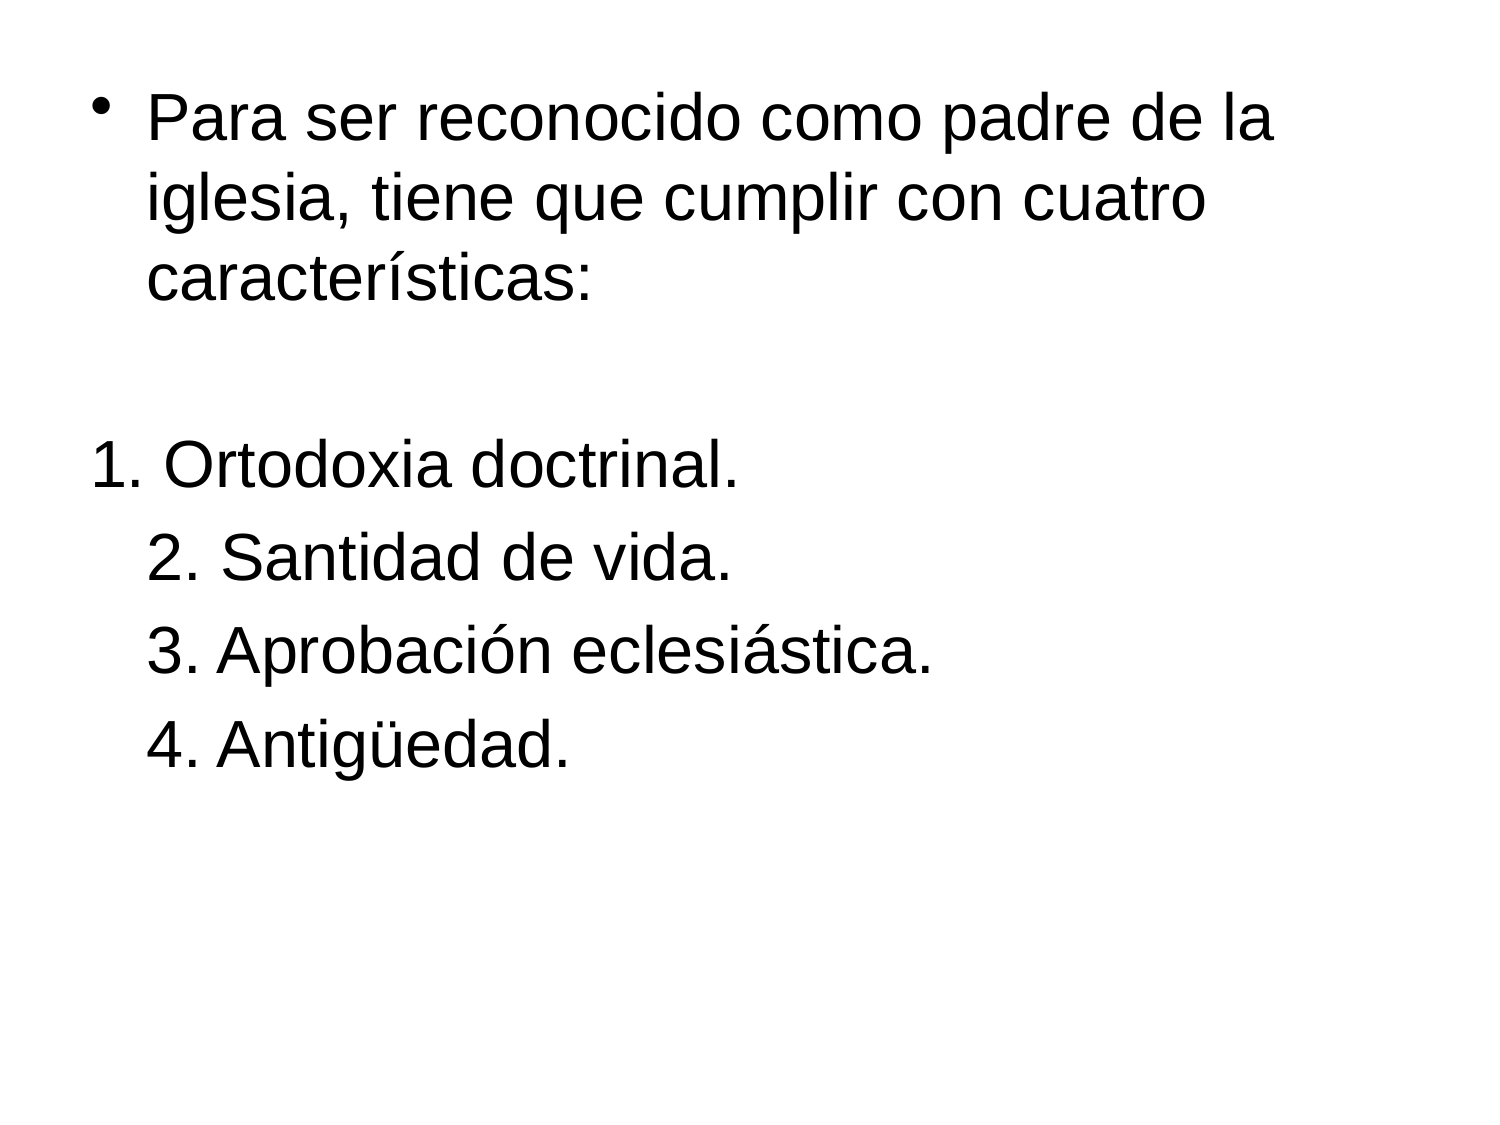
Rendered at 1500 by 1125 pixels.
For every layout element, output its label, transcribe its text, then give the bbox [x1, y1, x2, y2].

list Para ser reconocido como padre de la iglesia, tiene que cumplir con cuatro características: 1. Ortodoxia doctrinal. 2. Santidad de vida. 3. Aprobación eclesiástica. 4. Antigüedad. [74, 66, 1426, 1048]
